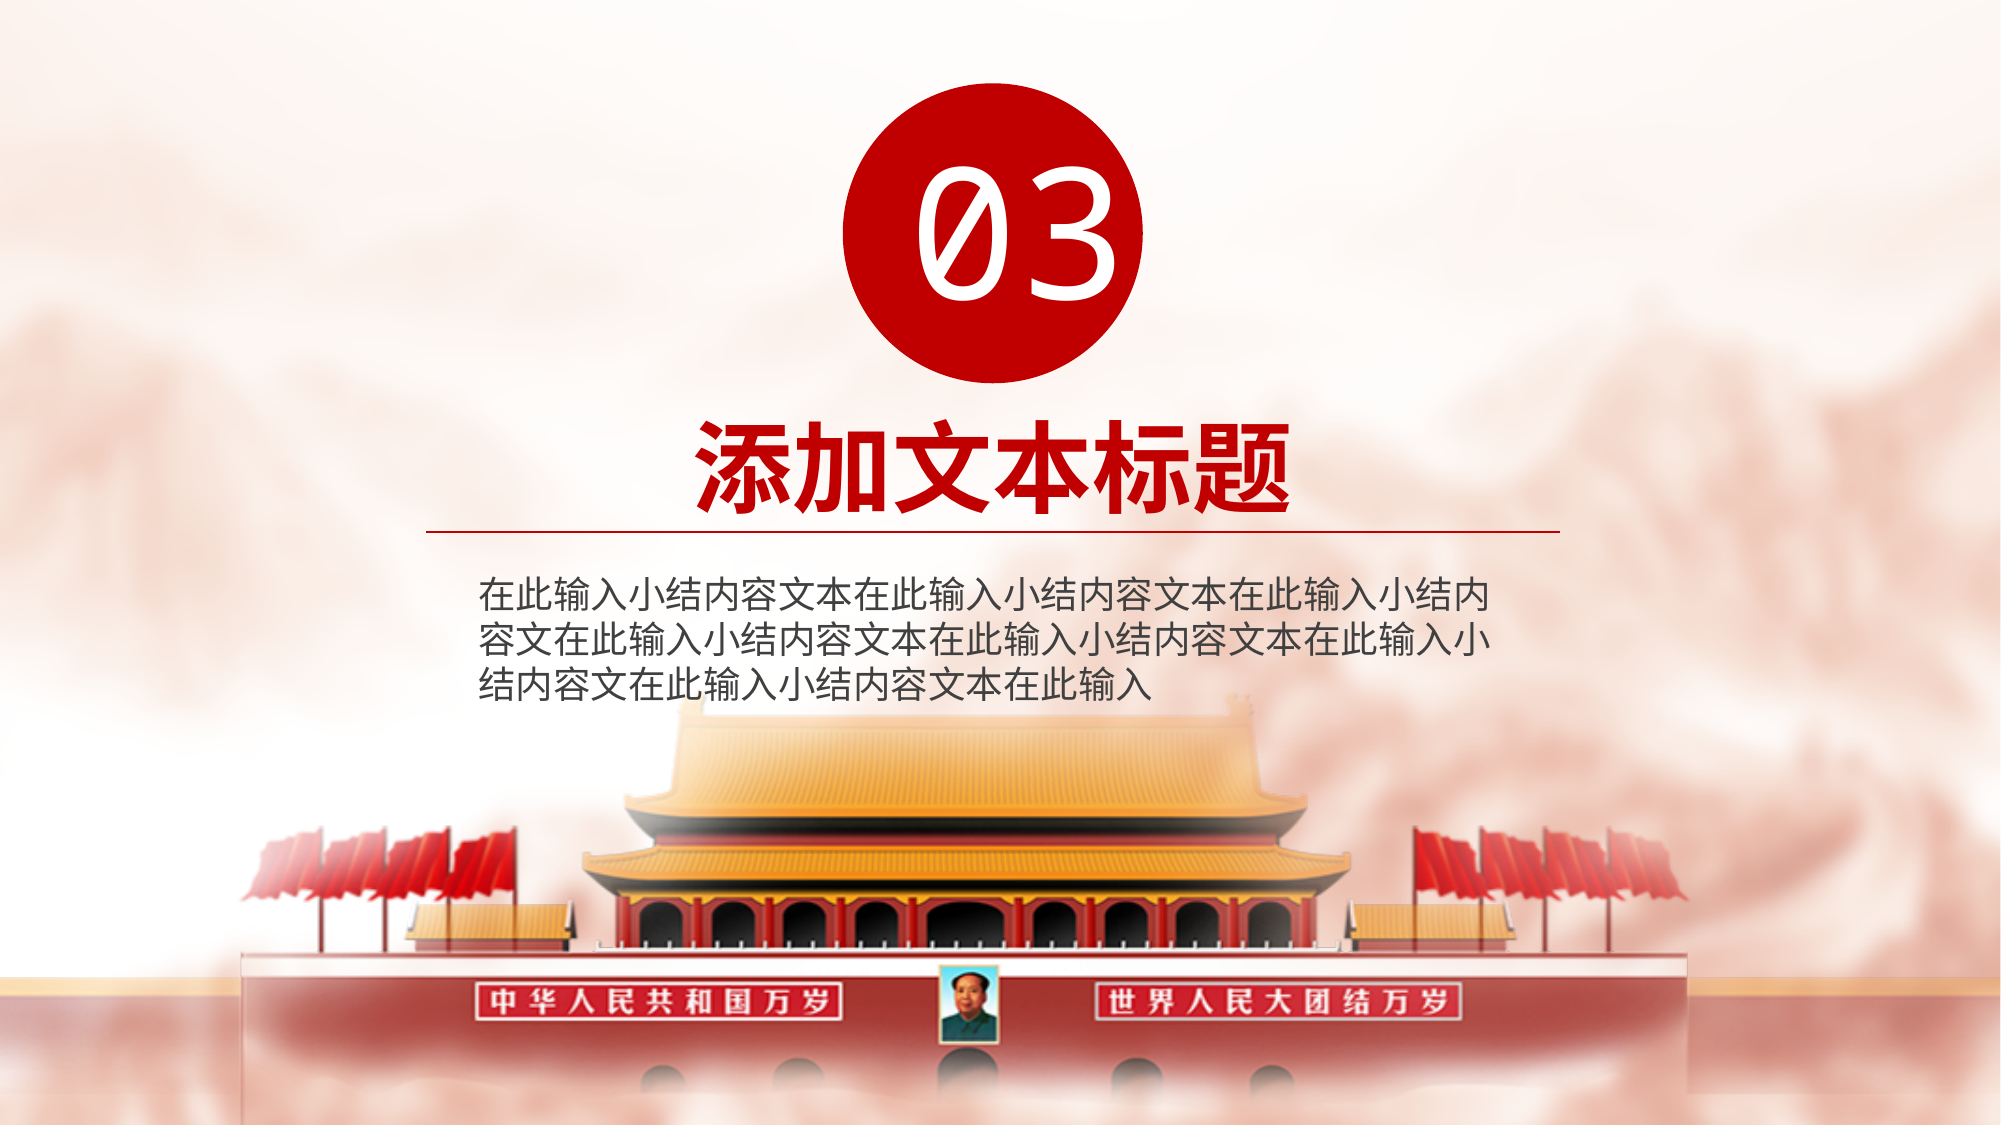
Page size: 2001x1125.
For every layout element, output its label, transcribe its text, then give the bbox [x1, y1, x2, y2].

text_box 添加文本标题 [479, 397, 1506, 531]
text_box 在此输入小结内容文本在此输入小结内容文本在此输入小结内容文在此输入小结内容文本在此输入小结内容文本在此输入小结内容文在此输入小结内容文本在此输入 [463, 563, 1527, 691]
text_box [842, 83, 1223, 384]
picture [0, 0, 2001, 1125]
